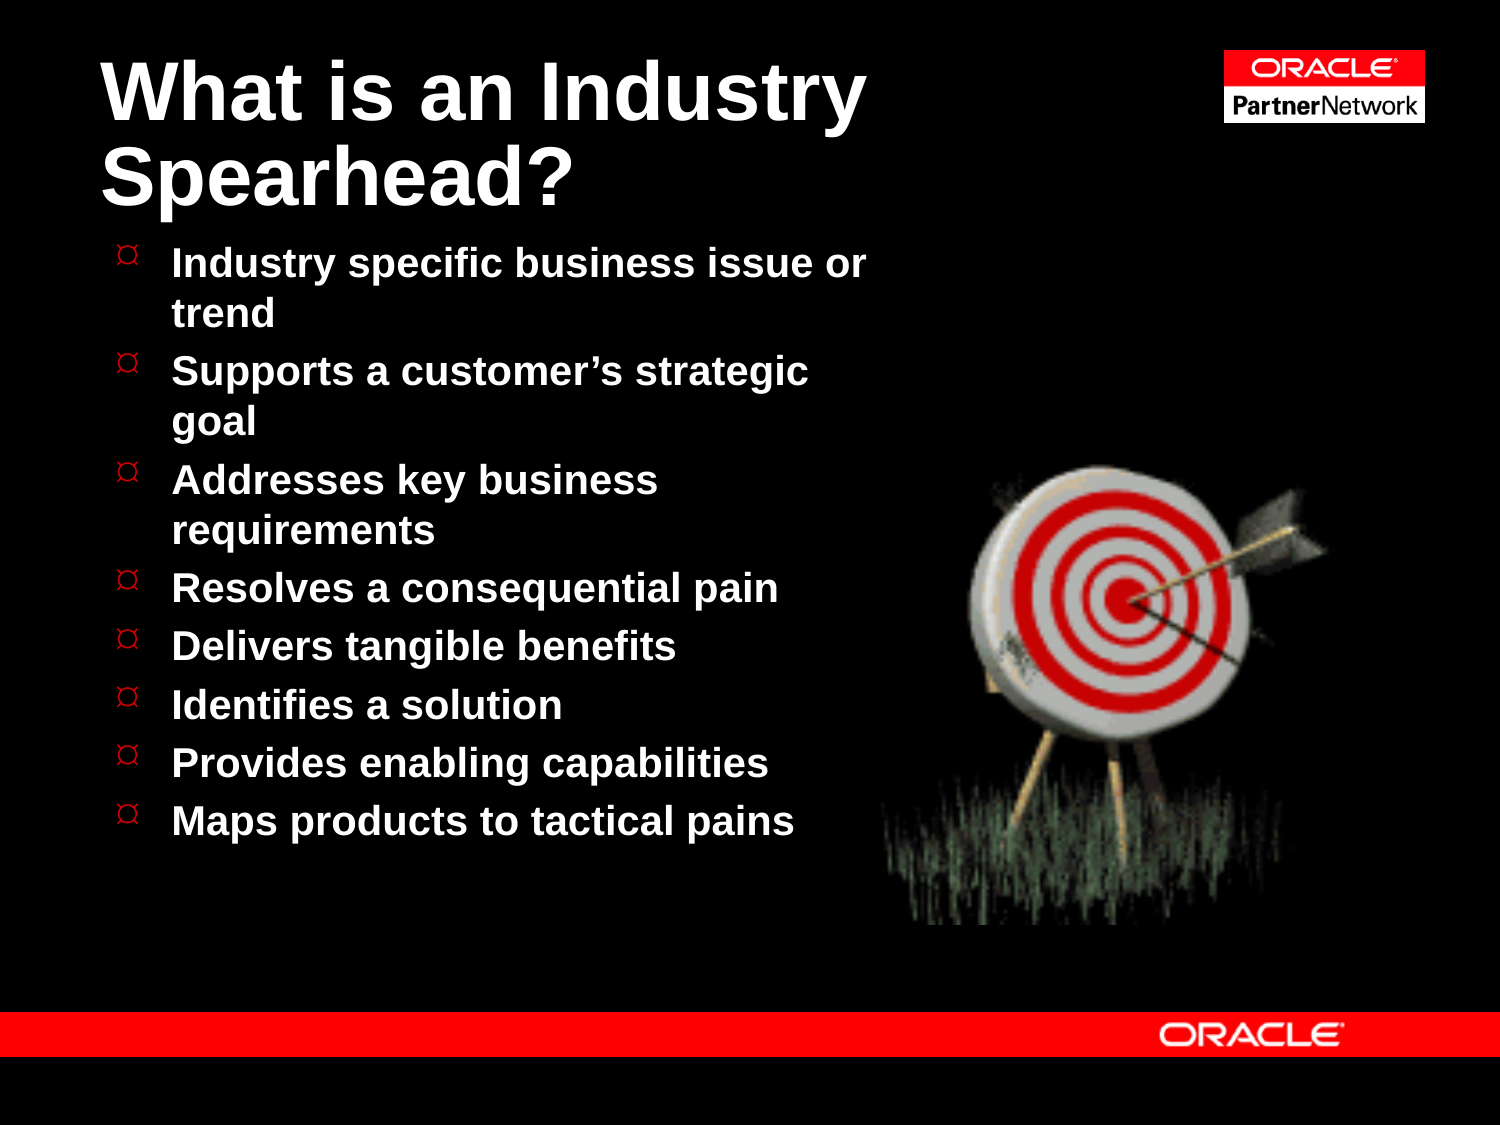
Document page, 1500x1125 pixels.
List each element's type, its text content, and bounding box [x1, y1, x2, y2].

list Industry specific business issue or trend Supports a customer’s strategic goal Addresses key business requirements Resolves a consequential pain Delivers tangible benefits Identifies a solution Provides enabling capabilities Maps products to tactical pains [99, 228, 888, 897]
title What is an Industry Spearhead? [100, 49, 1200, 225]
picture [1224, 50, 1425, 123]
picture [874, 387, 1438, 926]
